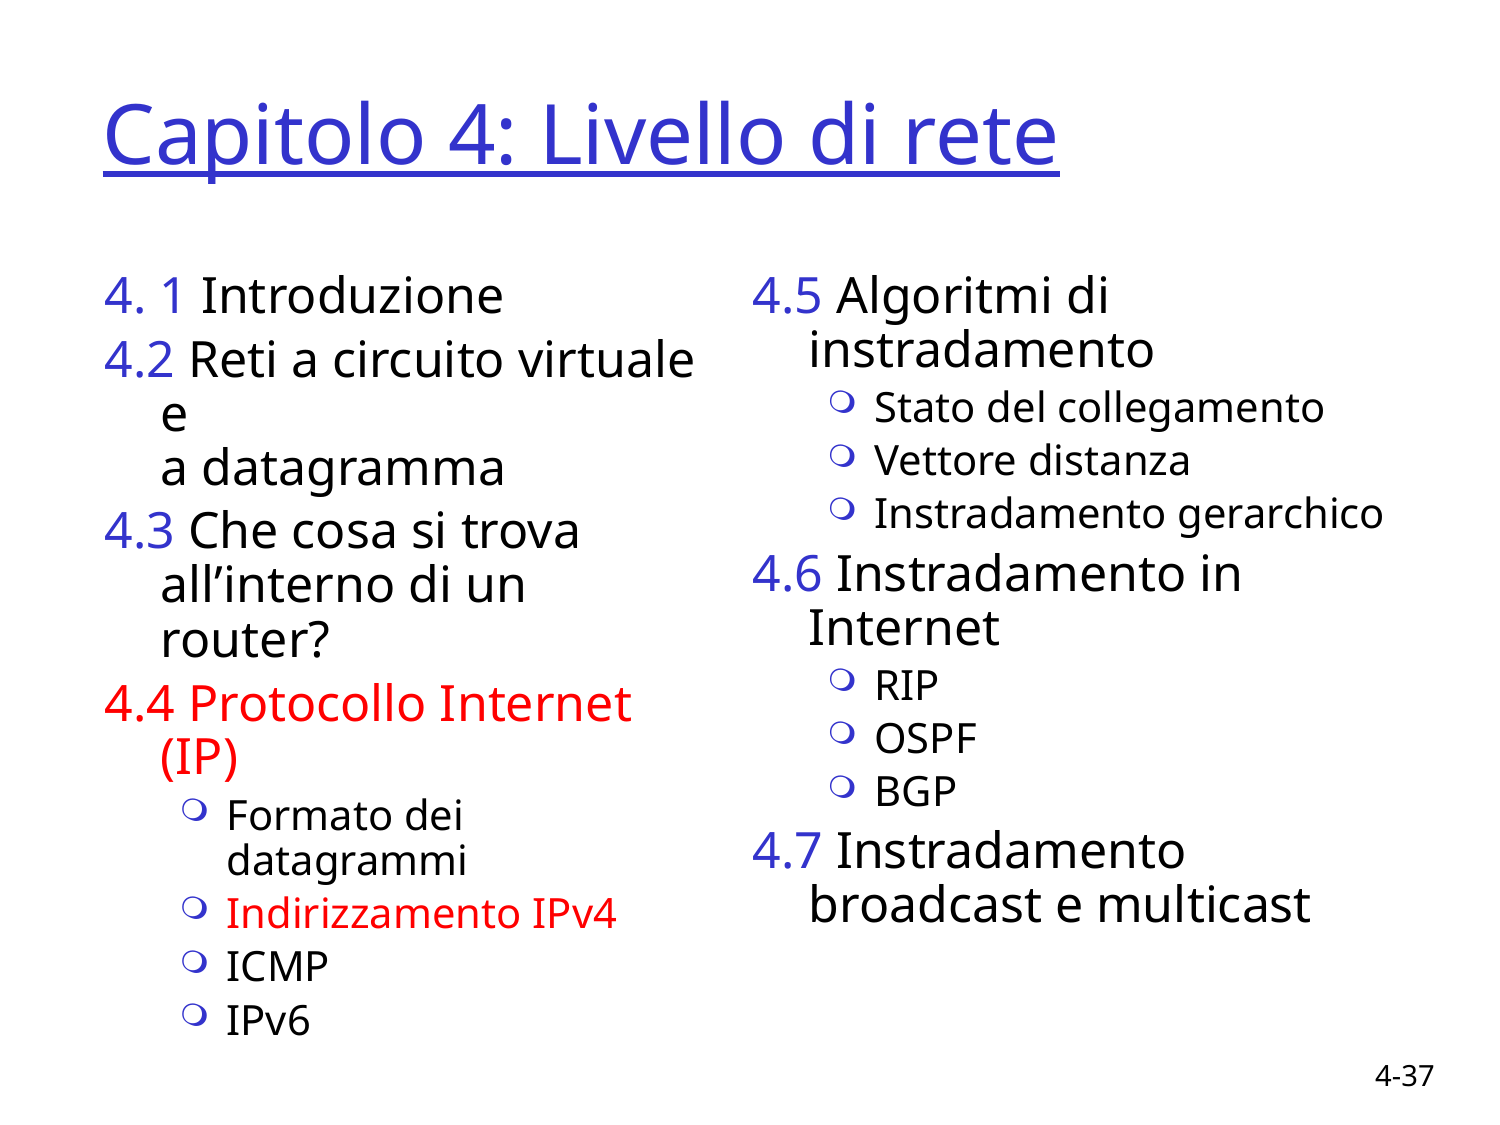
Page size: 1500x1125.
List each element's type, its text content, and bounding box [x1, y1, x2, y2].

list 4.5 Algoritmi di instradamento Stato del collegamento Vettore distanza Instradamento gerarchico 4.6 Instradamento in Internet RIP OSPF BGP 4.7 Instradamento broadcast e multicast [737, 262, 1434, 1026]
list 4. 1 Introduzione 4.2 Reti a circuito virtuale e a datagramma 4.3 Che cosa si trova all’interno di un router? 4.4 Protocollo Internet (IP) Formato dei datagrammi Indirizzamento IPv4 ICMP IPv6 [89, 262, 715, 1026]
title Capitolo 4: Livello di rete [87, 37, 1363, 226]
slide_number 4-37 [1338, 1049, 1451, 1125]
